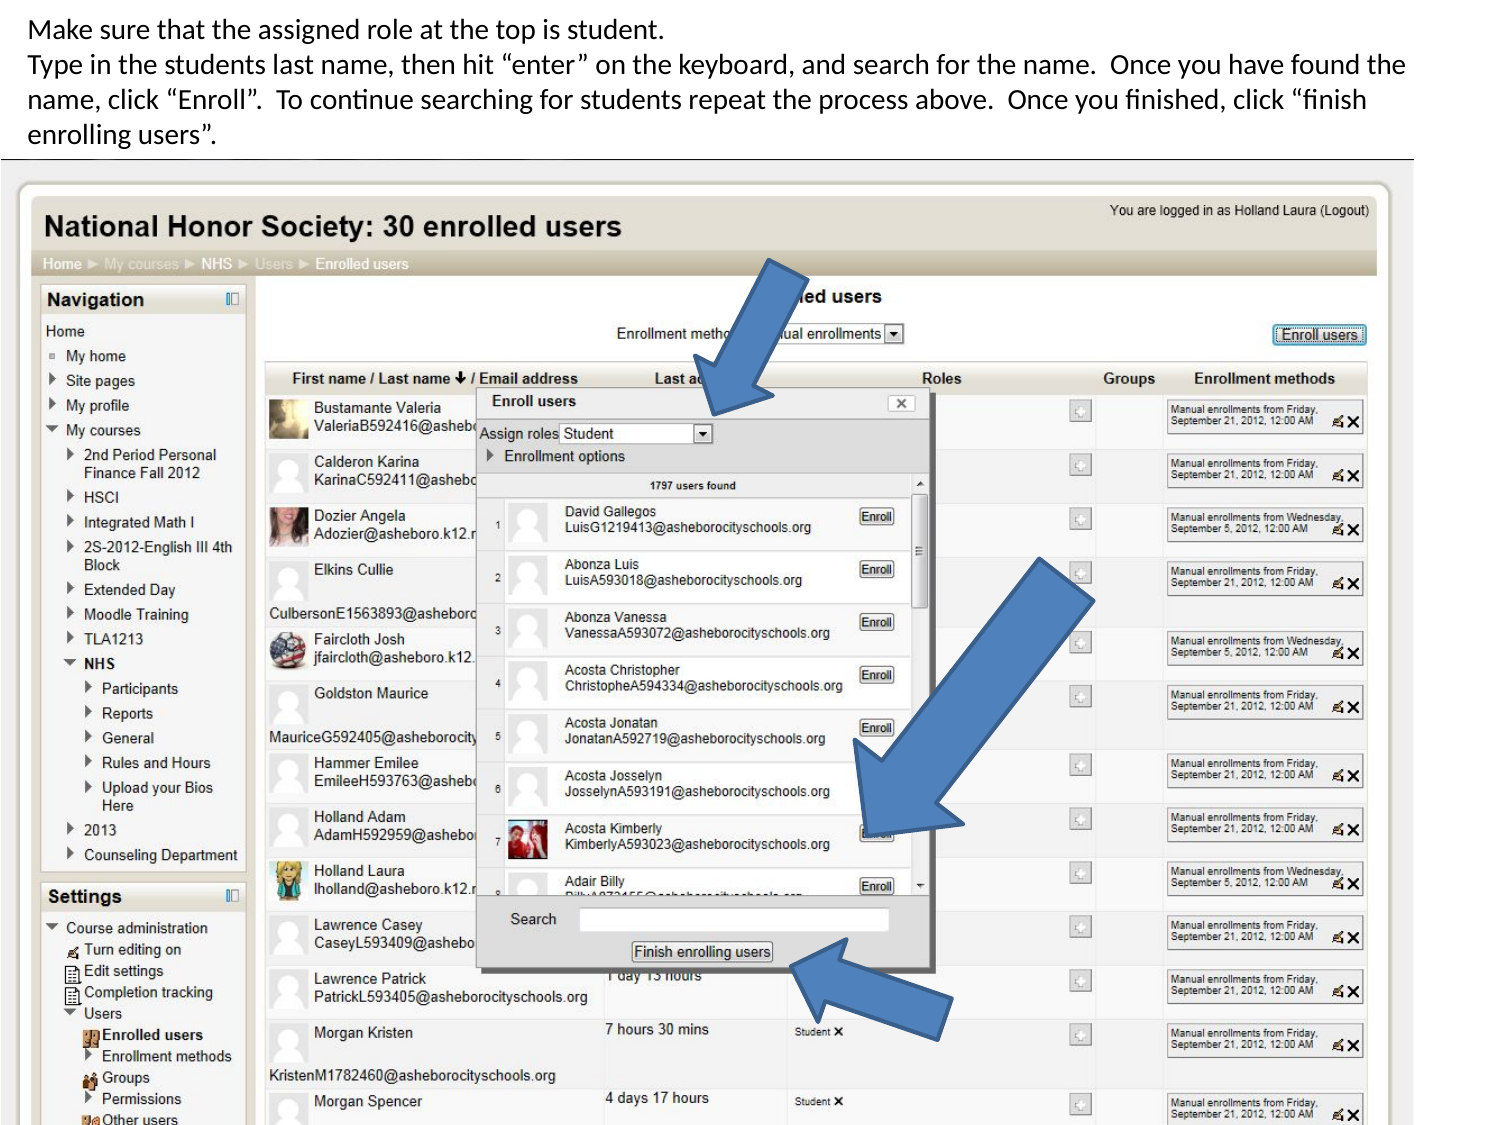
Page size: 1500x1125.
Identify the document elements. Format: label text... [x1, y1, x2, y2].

picture [1, 159, 1415, 1125]
text_box Make sure that the assigned role at the top is student. Type in the students last name, then hit “enter” on the keyboard, and search for the name. Once you have found the name, click “Enroll”. To continue searching for students repeat the process above. Once you finished, click “finish enrolling users”. [12, 3, 1438, 158]
